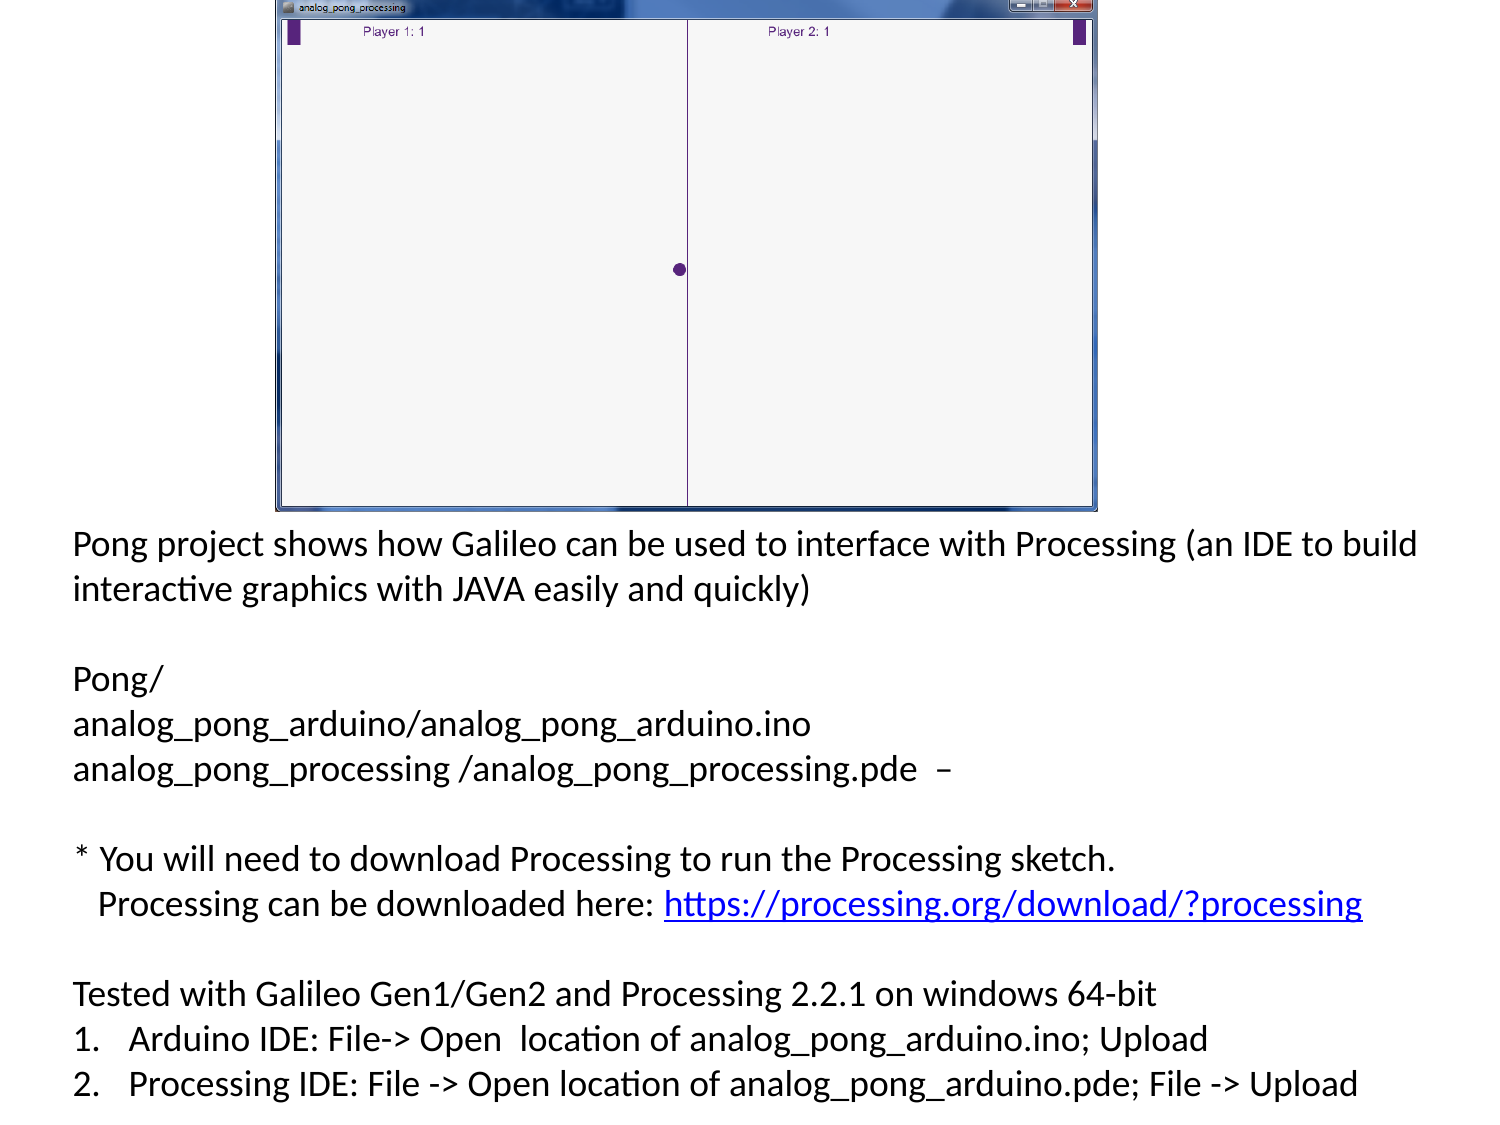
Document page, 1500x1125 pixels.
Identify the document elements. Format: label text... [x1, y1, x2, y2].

picture [274, 0, 1098, 513]
text_box Pong project shows how Galileo can be used to interface with Processing (an IDE to build interactive graphics with JAVA easily and quickly) Pong/ analog_pong_arduino/analog_pong_arduino.ino analog_pong_processing /analog_pong_processing.pde – * You will need to download Processing to run the Processing sketch. Processing can be downloaded here: https://processing.org/download/?processing Tested with Galileo Gen1/Gen2 and Processing 2.2.1 on windows 64-bit Arduino IDE: File-> Open location of analog_pong_arduino.ino; Upload Processing IDE: File -> Open location of analog_pong_arduino.pde; File -> Upload [57, 512, 1444, 1125]
